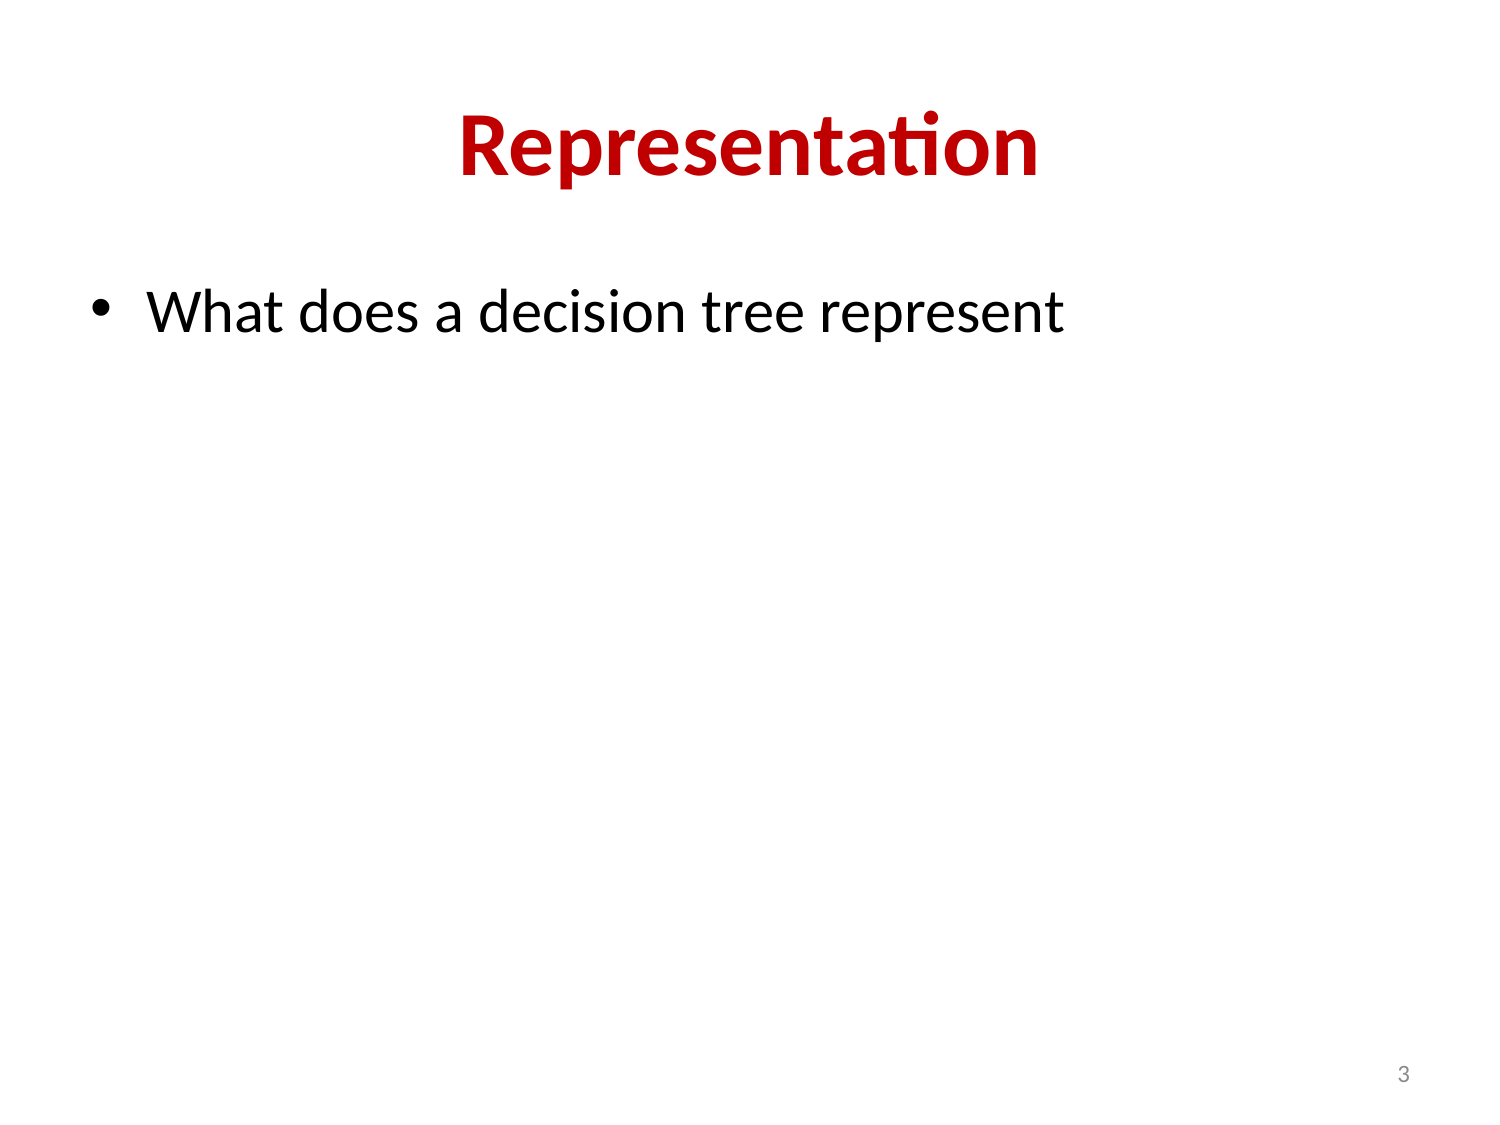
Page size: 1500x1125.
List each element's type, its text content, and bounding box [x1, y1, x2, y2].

slide_number 3 [1074, 1042, 1425, 1103]
list What does a decision tree represent [75, 262, 1425, 1005]
title Representation [75, 45, 1425, 233]
